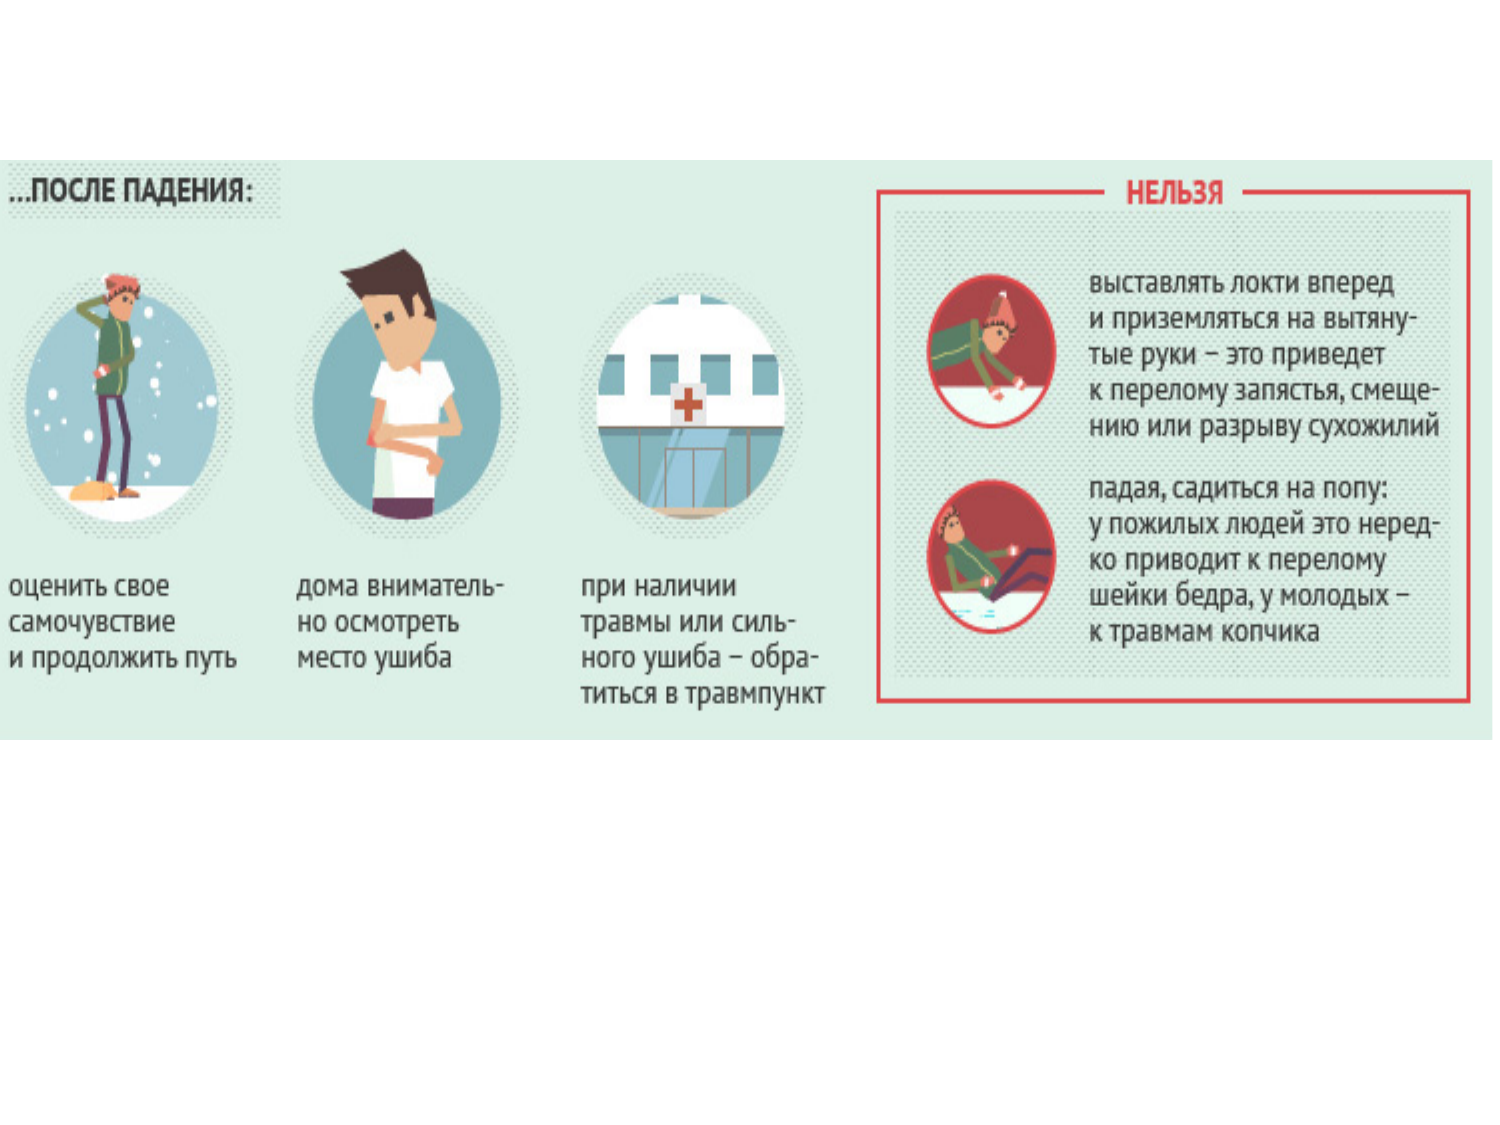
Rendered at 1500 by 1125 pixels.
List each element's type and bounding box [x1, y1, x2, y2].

picture [0, 160, 1493, 740]
